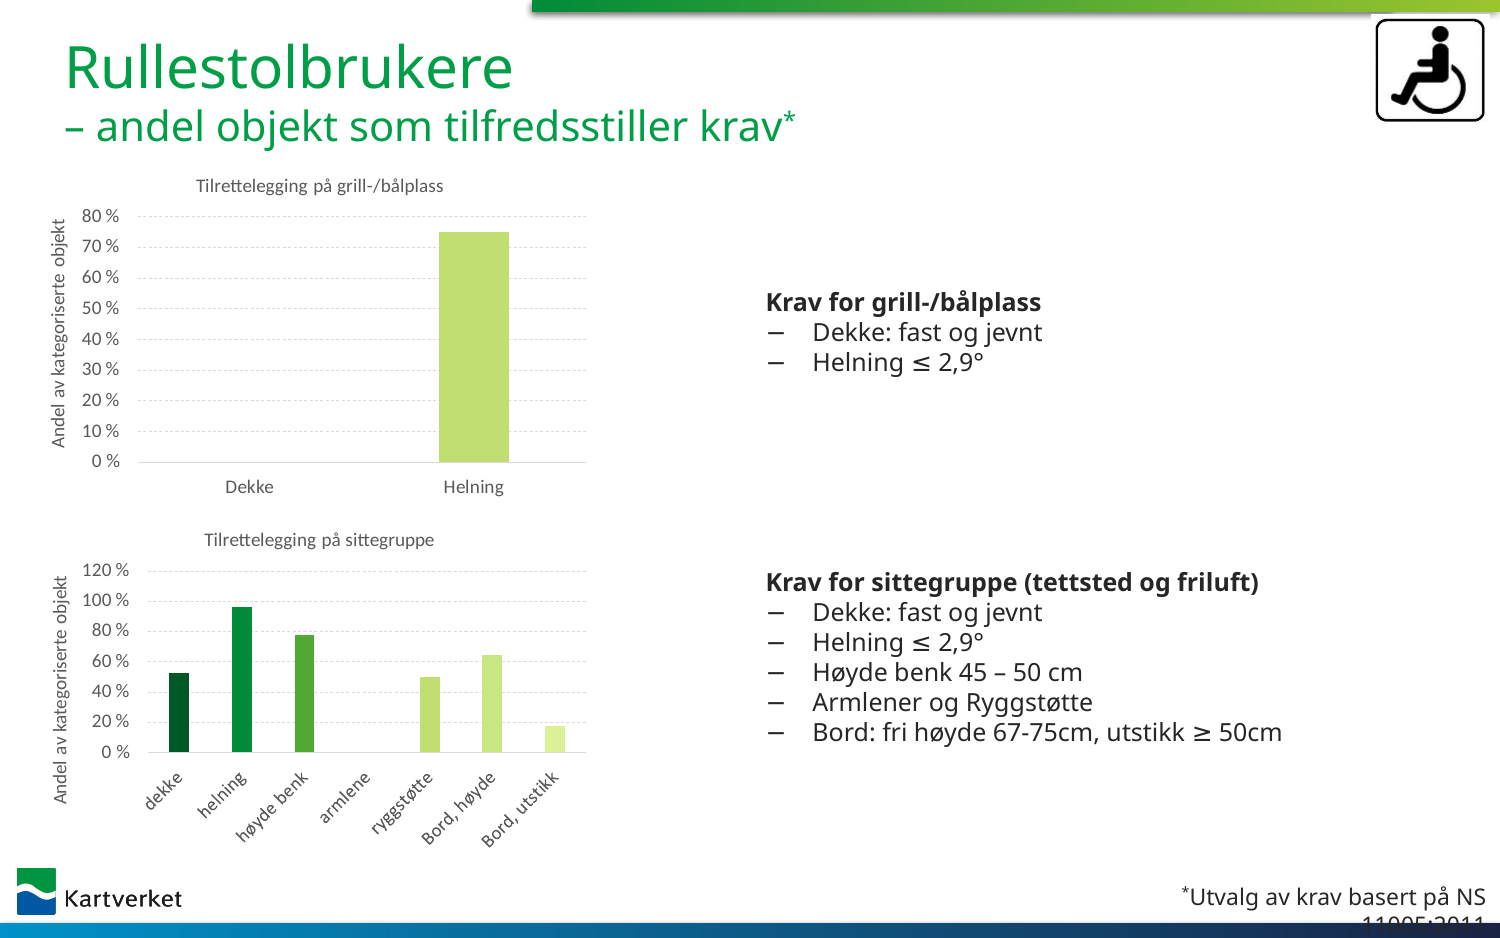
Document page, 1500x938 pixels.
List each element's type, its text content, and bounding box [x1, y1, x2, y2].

picture [41, 166, 597, 505]
text_box *Utvalg av krav basert på NS 11005:2011 [1068, 873, 1500, 938]
text_box Krav for sittegruppe (tettsted og friluft) Dekke: fast og jevnt Helning ≤ 2,9° Høyde benk 45 – 50 cm Armlener og Ryggstøtte Bord: fri høyde 67-75cm, utstikk ≥ 50cm [750, 559, 1500, 754]
picture [1371, 13, 1491, 127]
picture [41, 520, 597, 859]
text_box Krav for grill-/bålplass Dekke: fast og jevnt Helning ≤ 2,9° [750, 279, 1452, 384]
text_box Rullestolbrukere – andel objekt som tilfredsstiller krav* [49, 14, 1431, 158]
